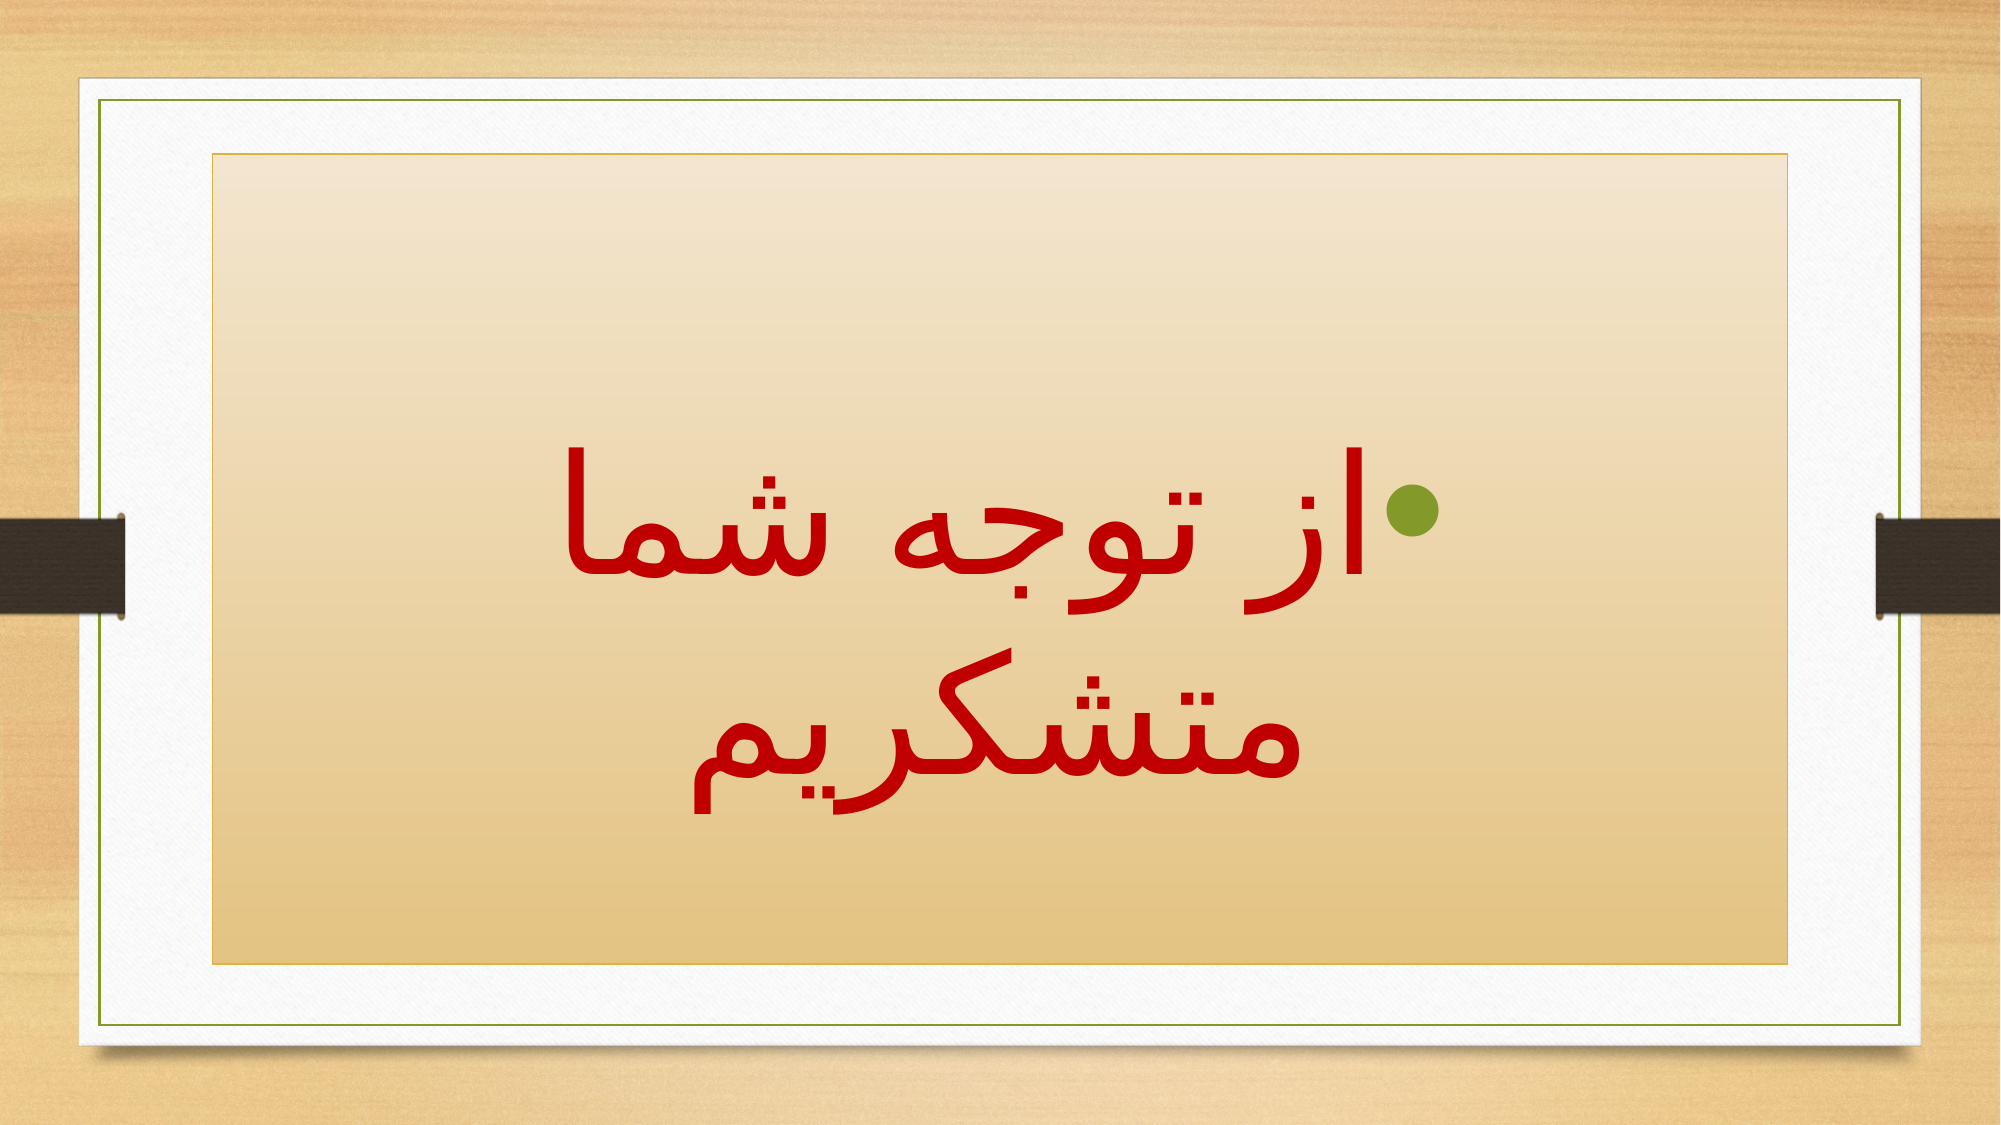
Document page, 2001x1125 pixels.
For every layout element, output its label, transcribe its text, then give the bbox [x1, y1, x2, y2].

list از توجه شما متشکریم [212, 153, 1788, 965]
picture [0, 0, 2001, 1125]
